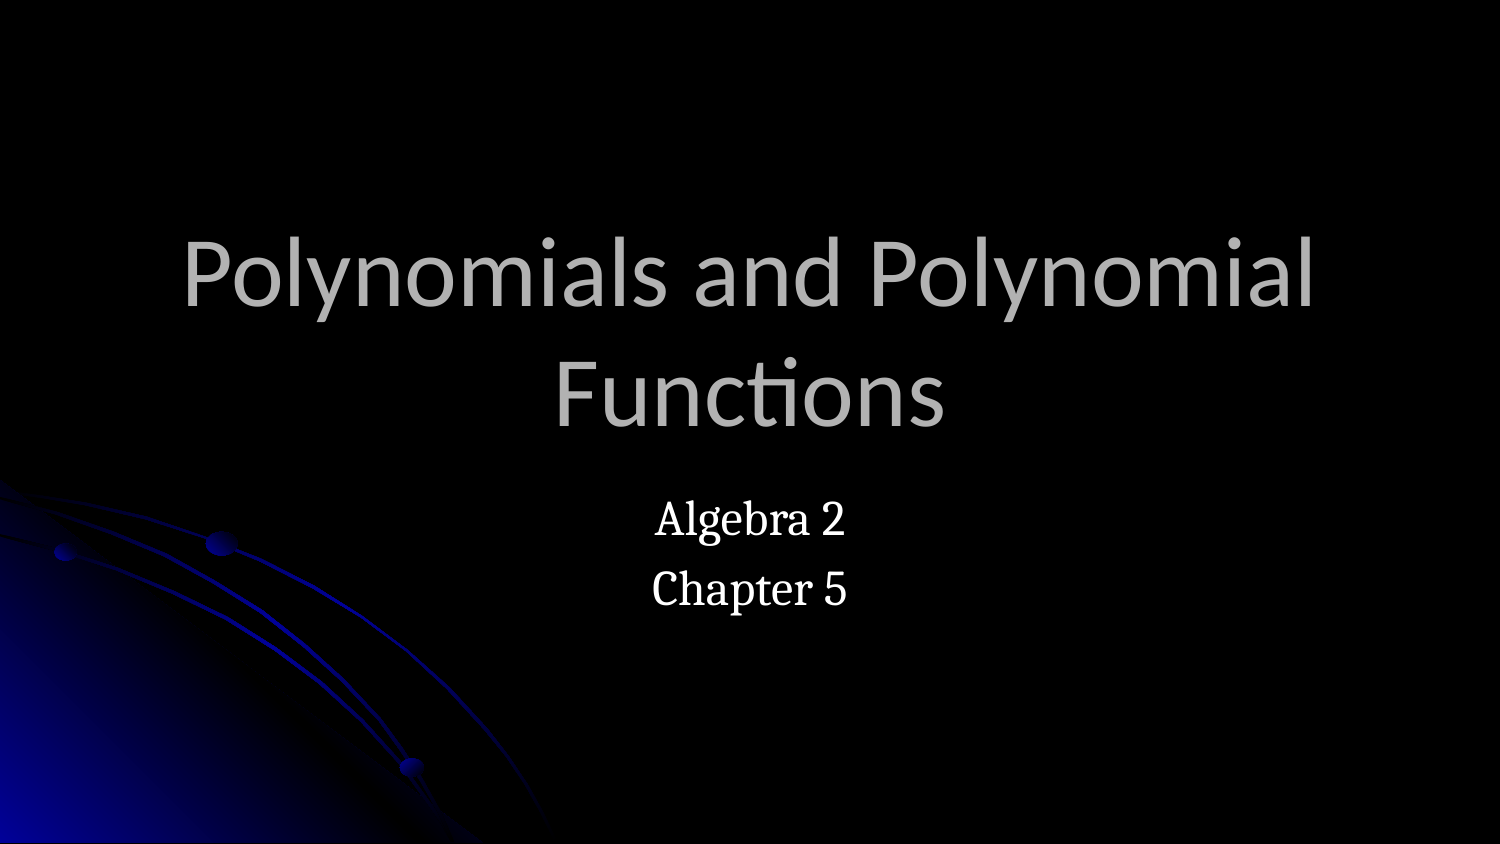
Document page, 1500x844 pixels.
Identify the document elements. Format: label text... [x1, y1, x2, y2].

subtitle Algebra 2 Chapter 5 [224, 477, 1276, 694]
title Polynomials and Polynomial Functions [112, 230, 1388, 423]
